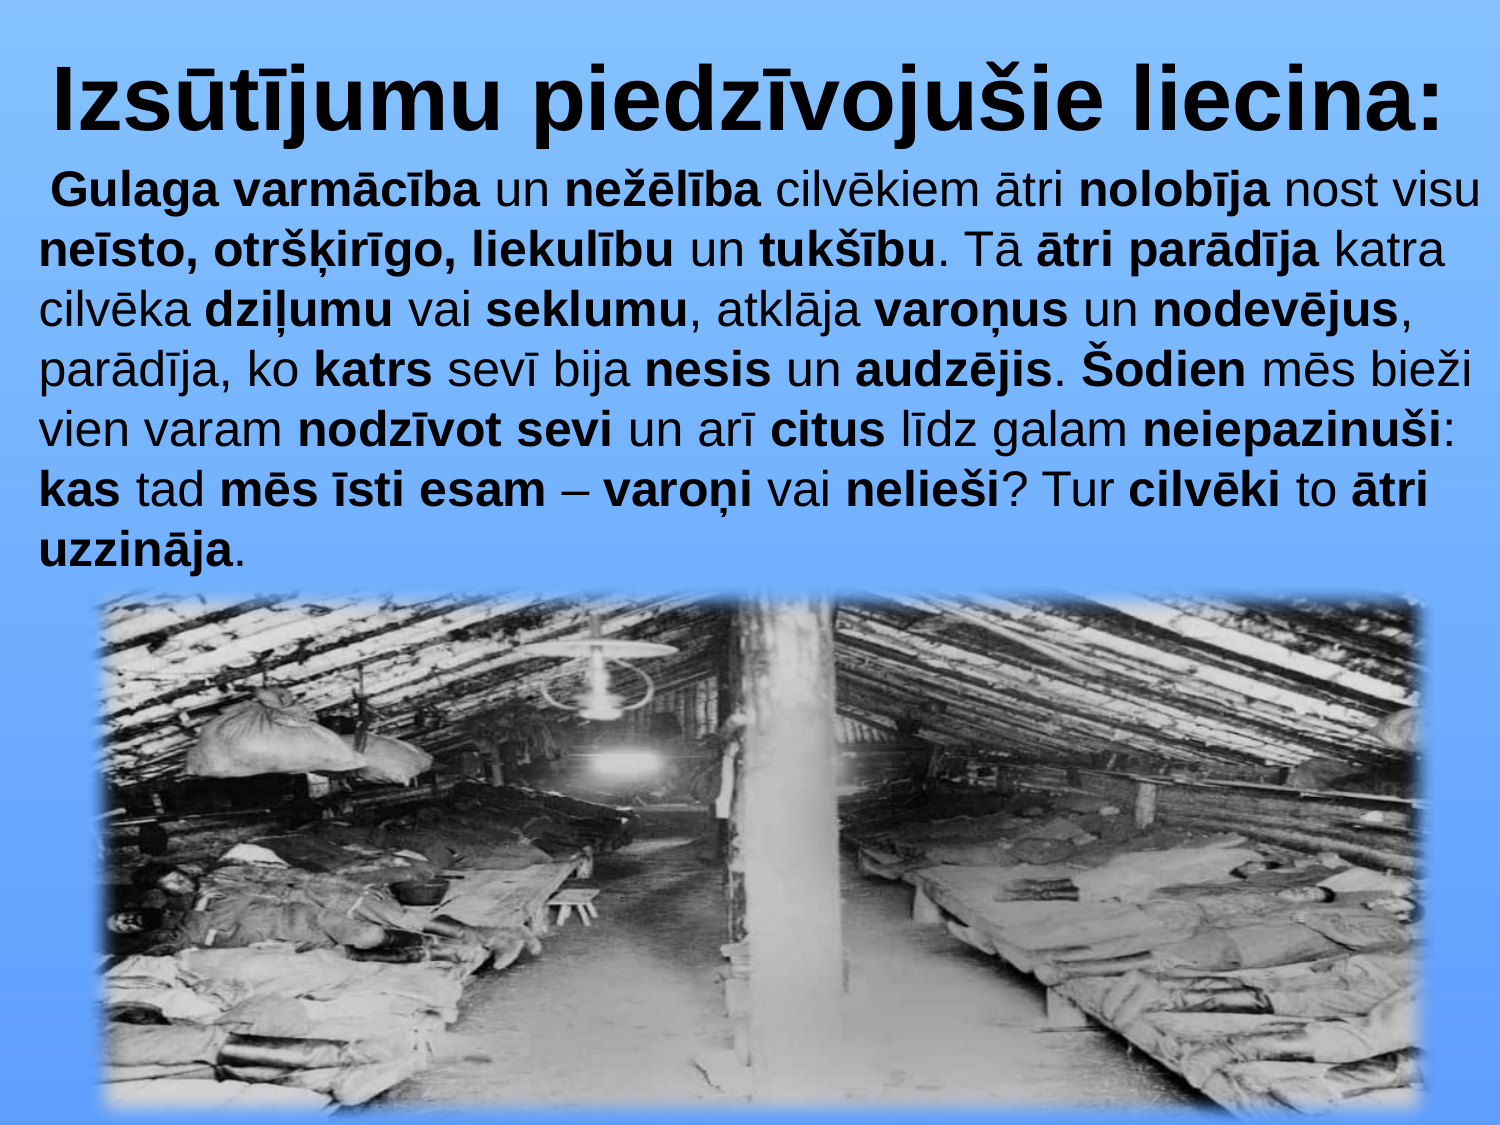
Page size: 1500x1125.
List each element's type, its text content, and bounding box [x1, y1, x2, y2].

list Gulaga varmācība un nežēlība cilvēkiem ātri nolobīja nost visu neīsto, otršķirīgo, liekulību un tukšību. Tā ātri parādīja katra cilvēka dziļumu vai seklumu, atklāja varoņus un nodevējus, parādīja, ko katrs sevī bija nesis un audzējis. Šodien mēs bieži vien varam nodzīvot sevi un arī citus līdz galam neiepazinuši: kas tad mēs īsti esam – varoņi vai nelieši? Tur cilvēki to ātri uzzināja. [0, 148, 1500, 892]
title Izsūtījumu piedzīvojušie liecina: [0, 0, 1500, 148]
picture [88, 585, 1436, 1125]
